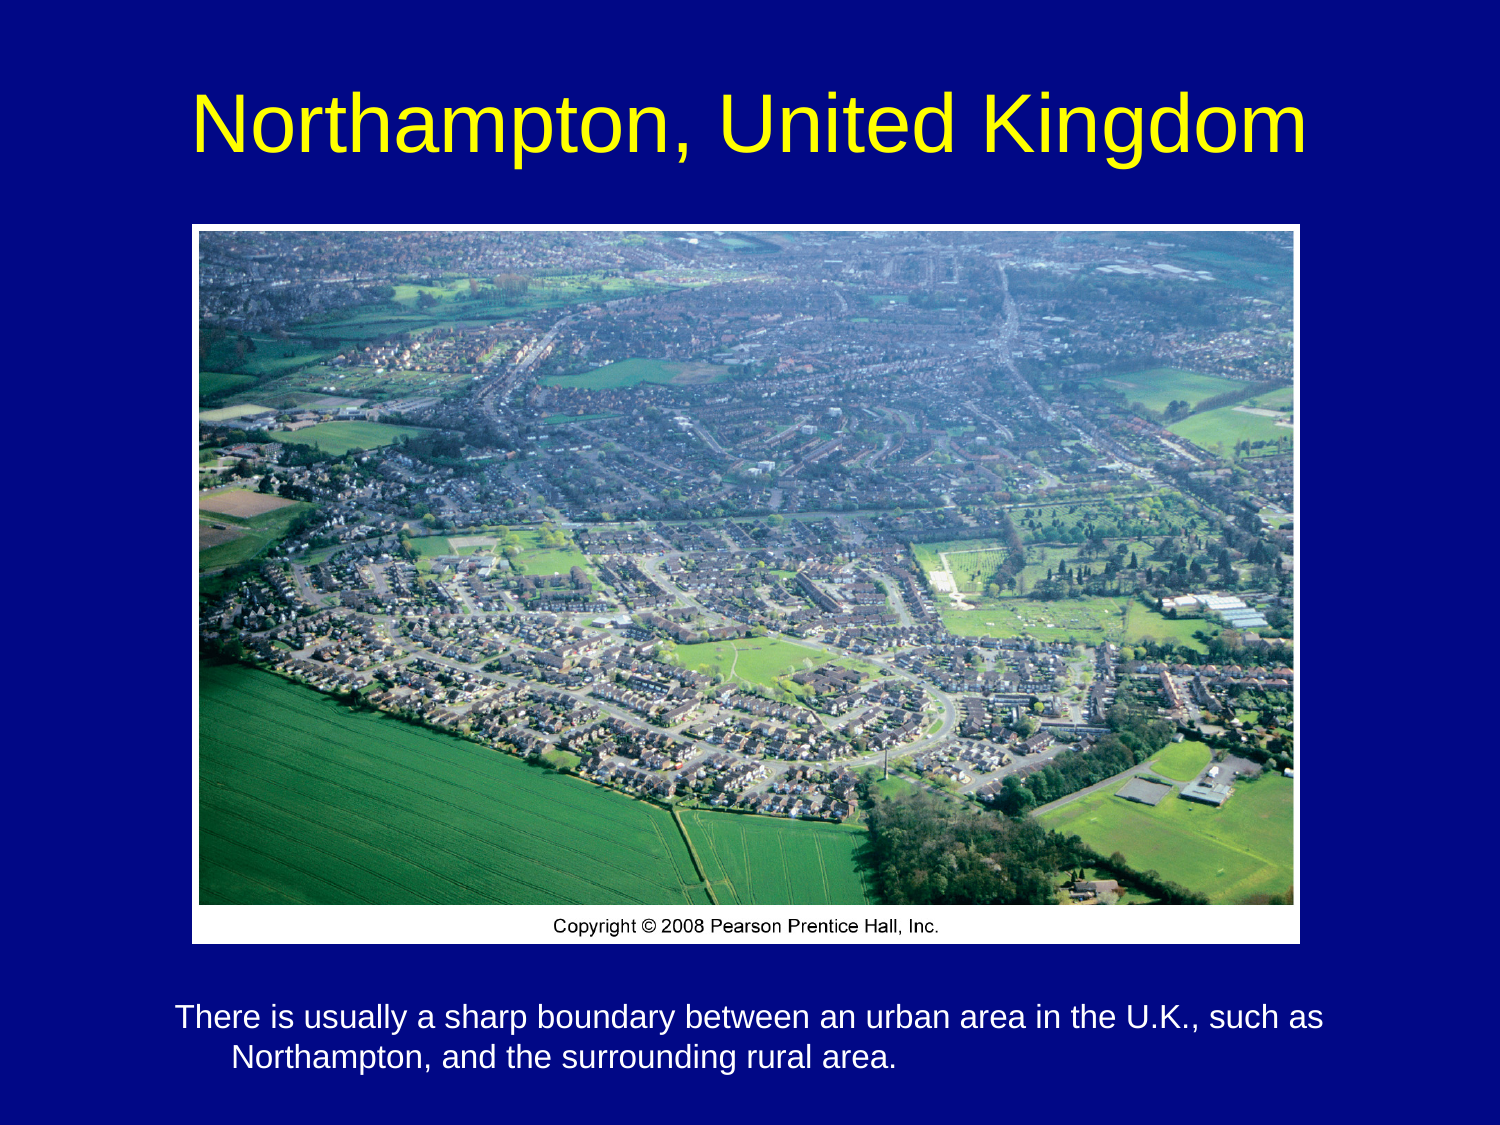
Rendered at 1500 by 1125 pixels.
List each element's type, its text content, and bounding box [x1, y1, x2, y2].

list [191, 224, 1301, 944]
text_box There is usually a sharp boundary between an urban area in the U.K., such as Northampton, and the surrounding rural area. [159, 987, 1400, 1083]
title Northampton, United Kingdom [112, 49, 1388, 188]
